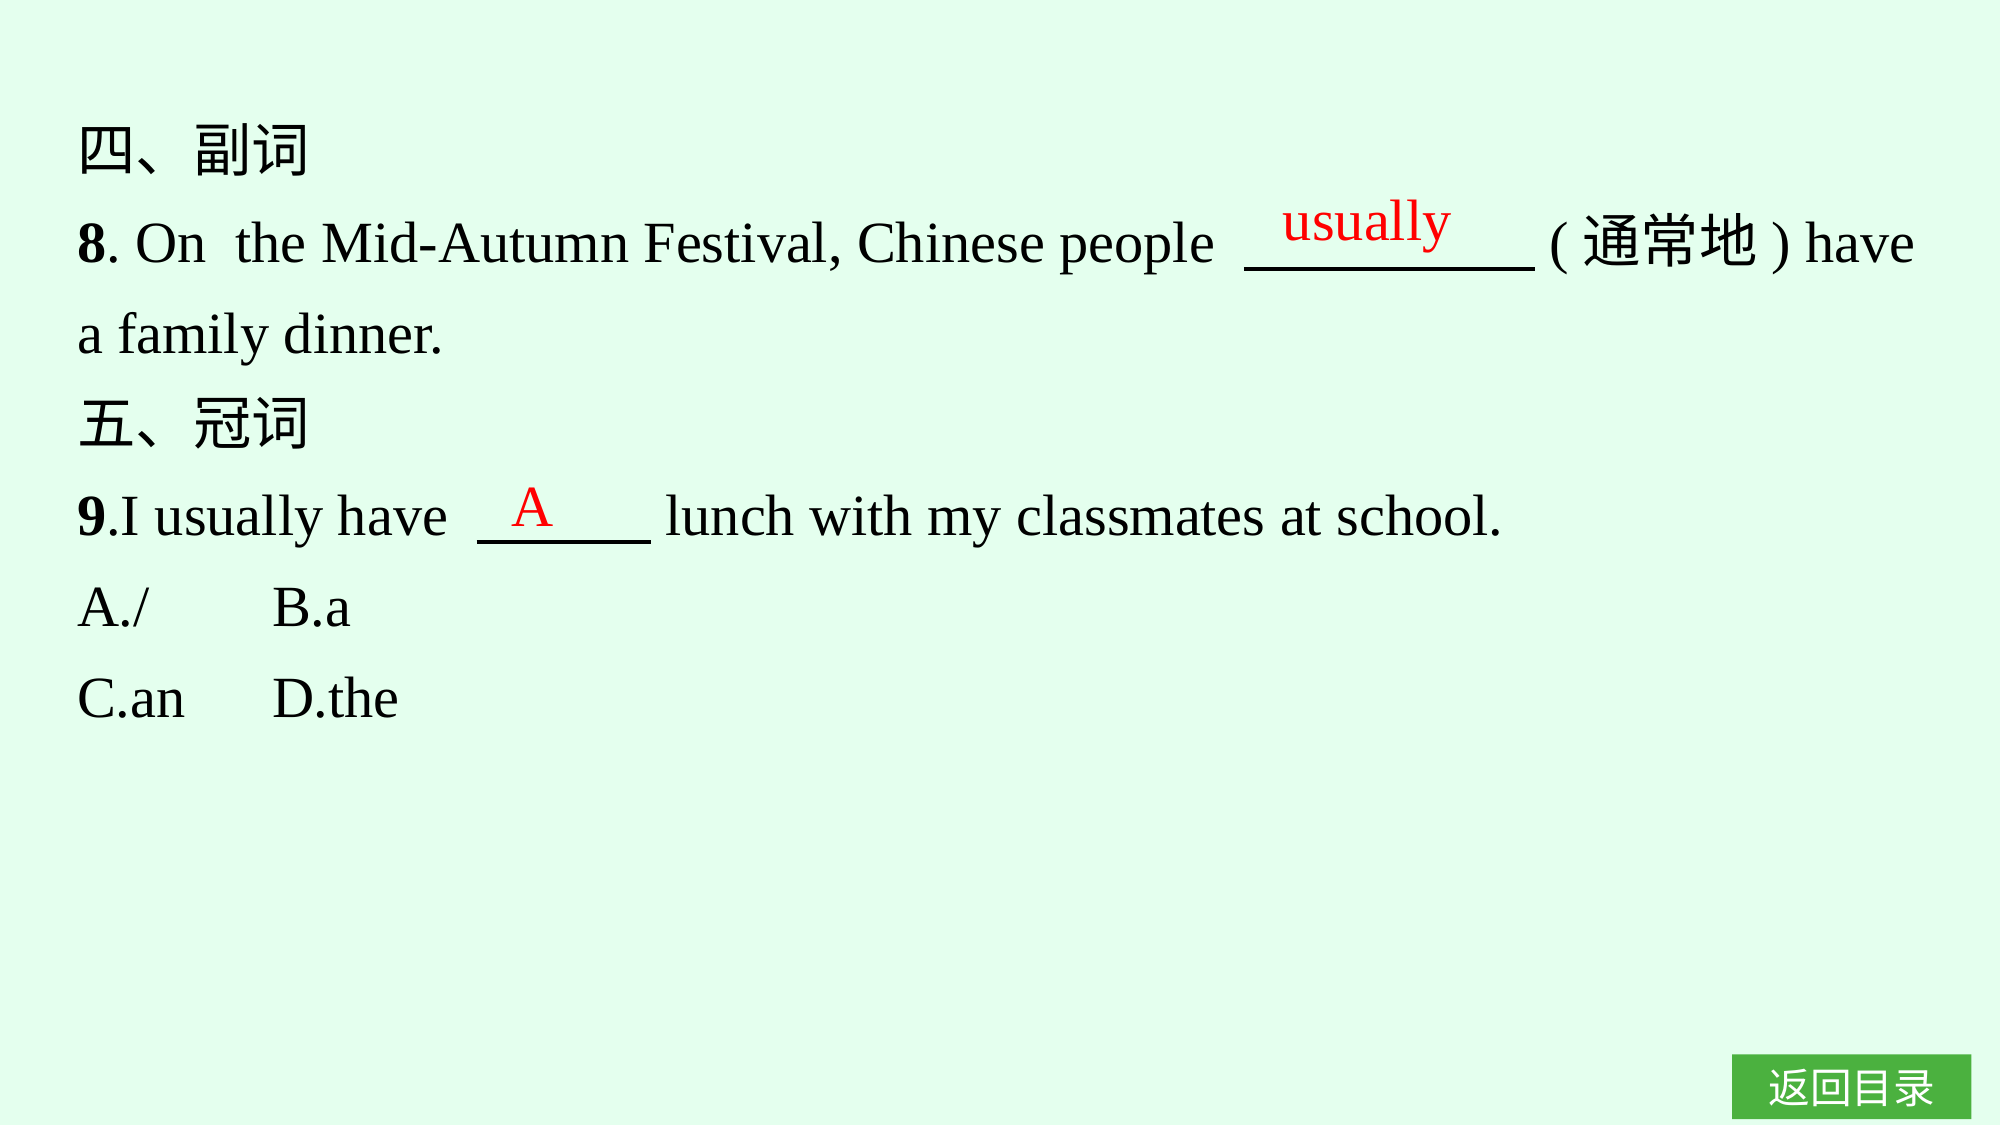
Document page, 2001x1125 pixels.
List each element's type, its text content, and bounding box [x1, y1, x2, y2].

text_box usually [1268, 174, 1467, 260]
text_box A [496, 460, 580, 546]
text_box 四、副词 8. On the Mid-Autumn Festival, Chinese people (通常地) have a family dinner. 五、冠词 9.I usually have lunch with my classmates at school. A./ B.a C.an D.the [62, 85, 1938, 737]
